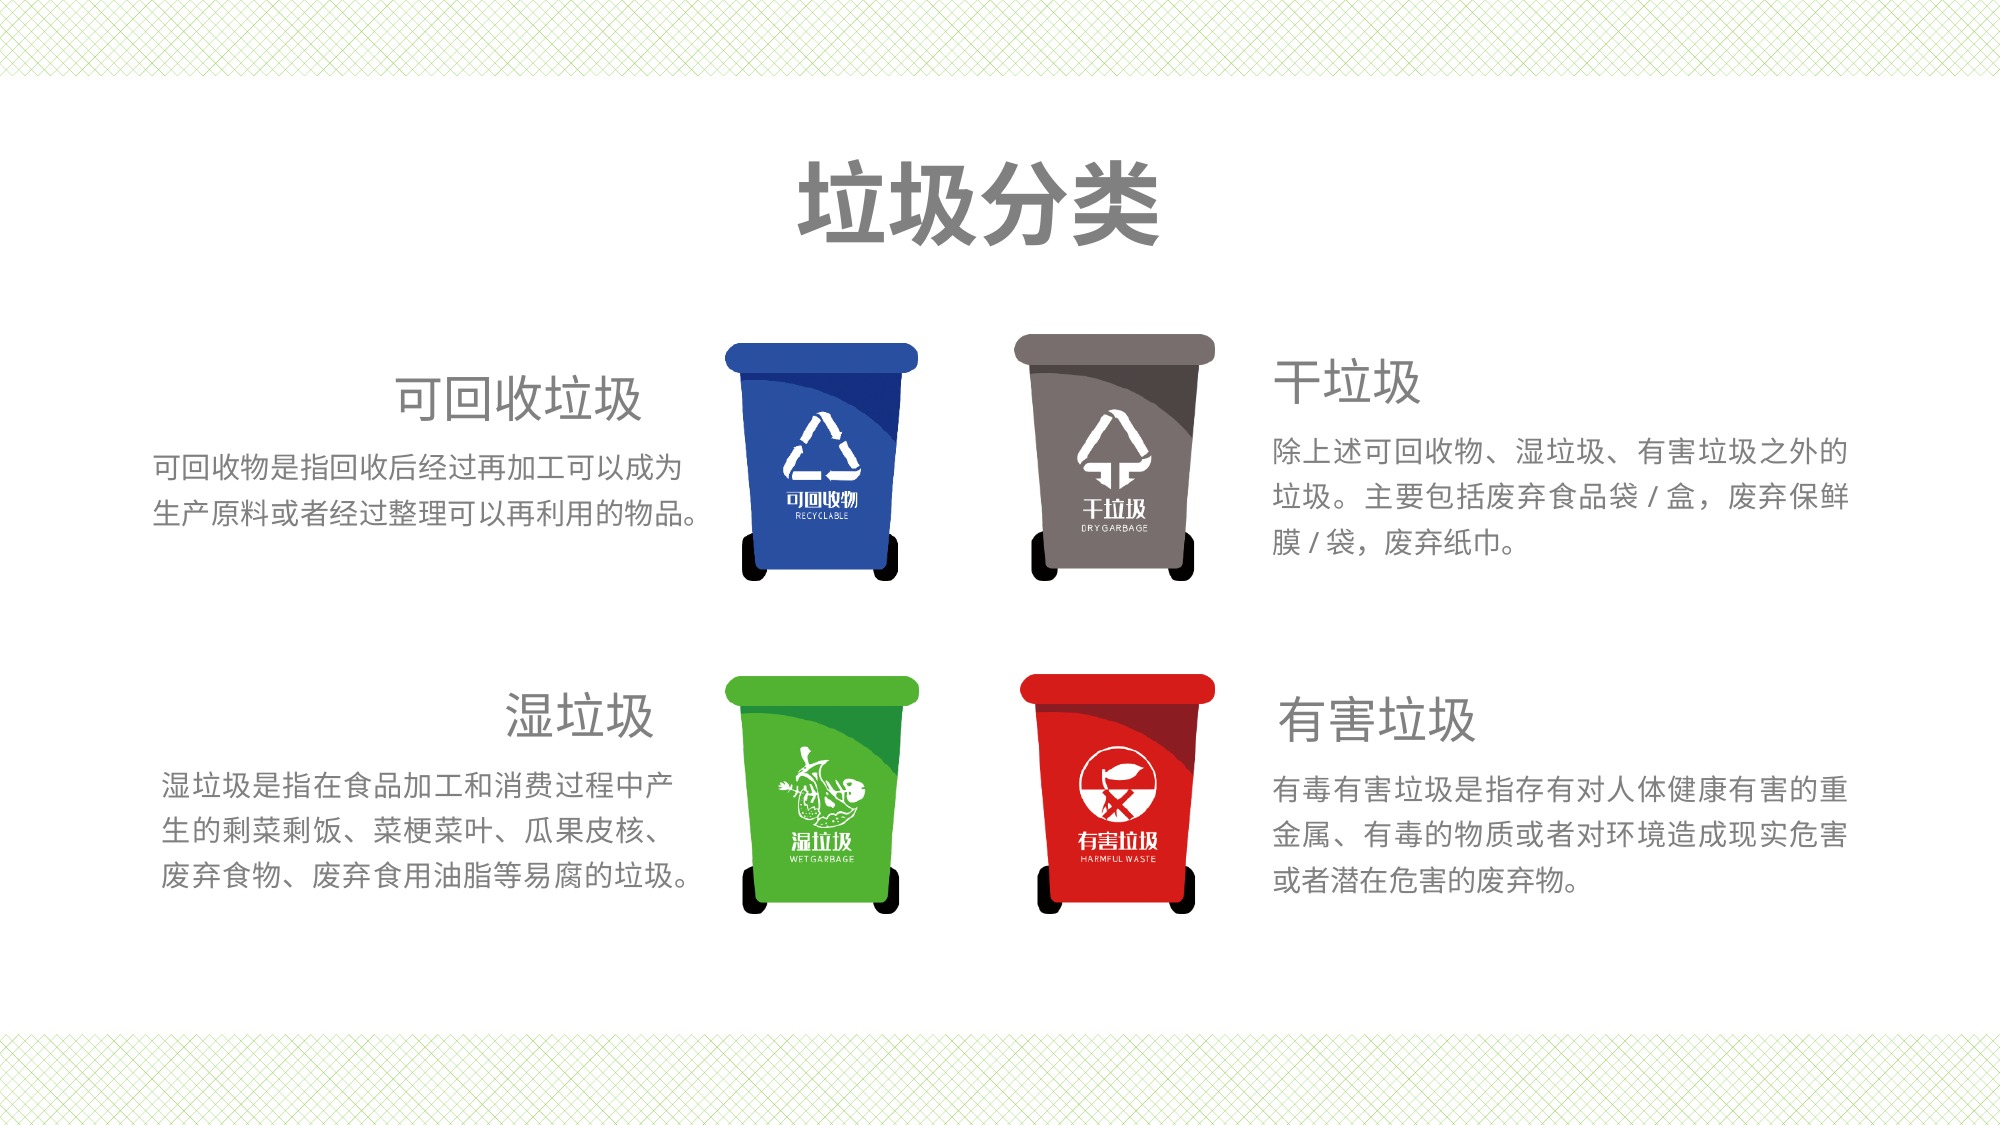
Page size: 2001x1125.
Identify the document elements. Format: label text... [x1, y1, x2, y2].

text_box 垃圾分类 [687, 139, 1272, 264]
picture [1014, 334, 1215, 581]
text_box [1257, 681, 1865, 906]
picture [725, 675, 919, 914]
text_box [1257, 343, 1865, 568]
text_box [137, 359, 700, 539]
picture [724, 343, 918, 581]
picture [1020, 674, 1215, 914]
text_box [147, 677, 690, 902]
